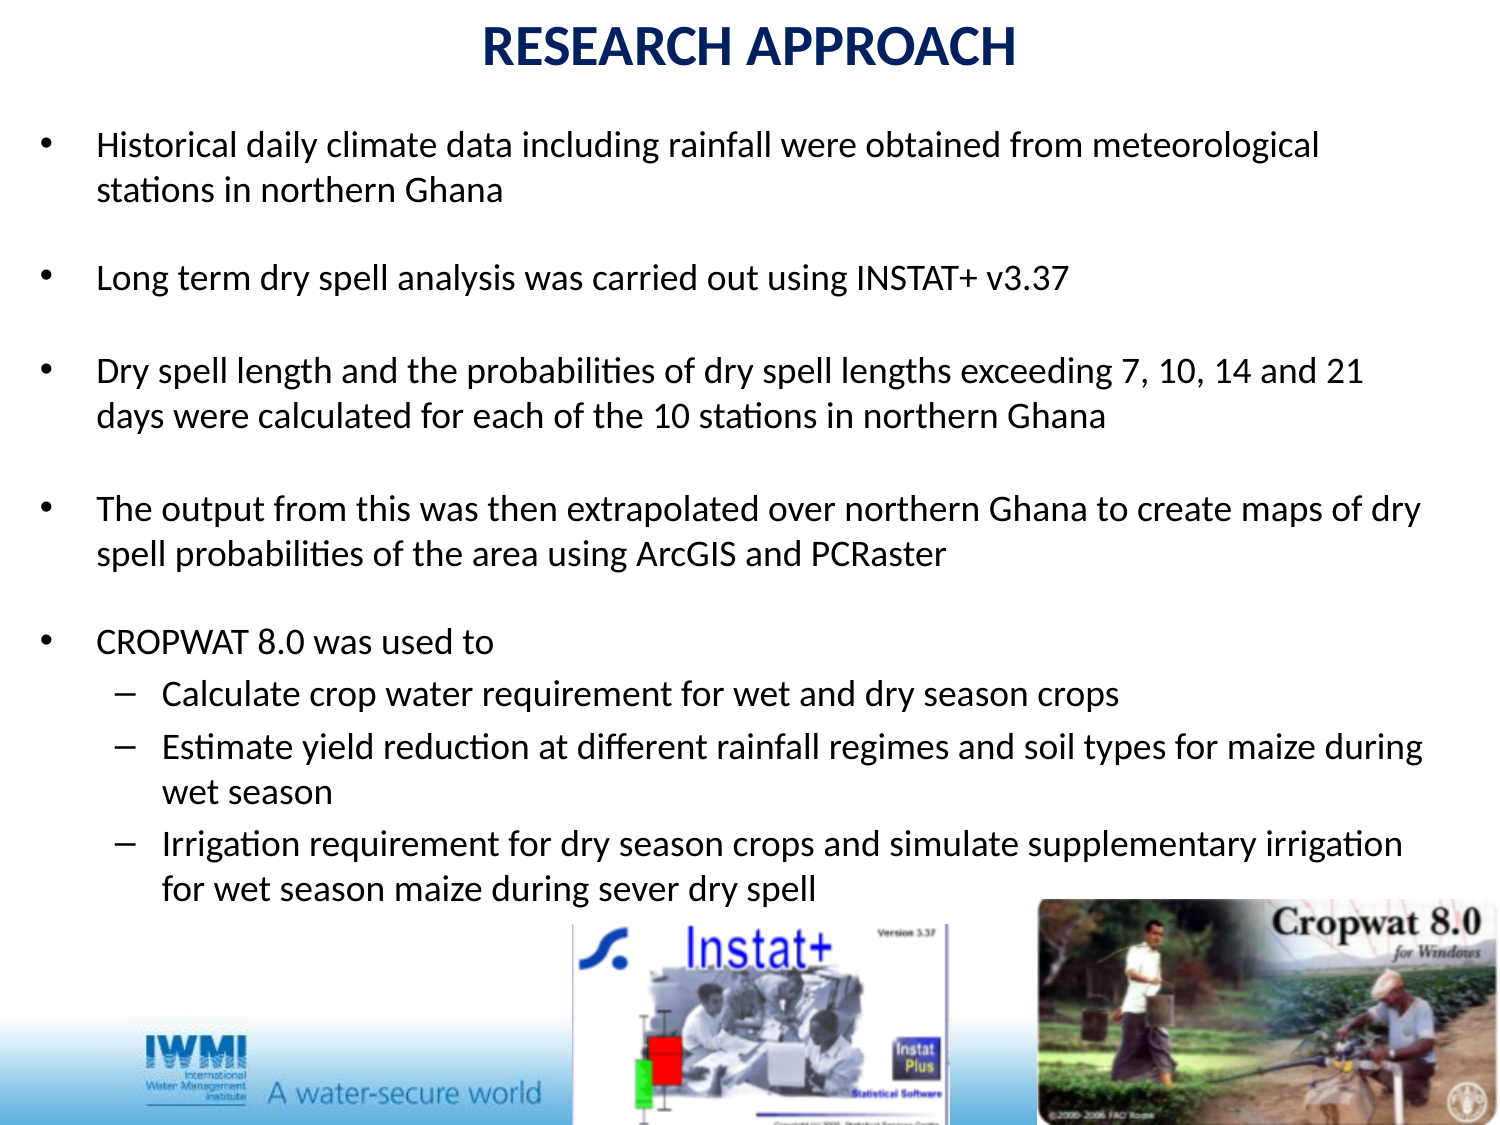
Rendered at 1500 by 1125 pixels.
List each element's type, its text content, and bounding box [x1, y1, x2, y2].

title Research approach [24, 0, 1475, 113]
picture [0, 899, 1500, 1125]
list Historical daily climate data including rainfall were obtained from meteorological stations in northern Ghana Long term dry spell analysis was carried out using INSTAT+ v3.37 Dry spell length and the probabilities of dry spell lengths exceeding 7, 10, 14 and 21 days were calculated for each of the 10 stations in northern Ghana The output from this was then extrapolated over northern Ghana to create maps of dry spell probabilities of the area using ArcGIS and PCRaster CROPWAT 8.0 was used to Calculate crop water requirement for wet and dry season crops Estimate yield reduction at different rainfall regimes and soil types for maize during wet season Irrigation requirement for dry season crops and simulate supplementary irrigation for wet season maize during sever dry spell [24, 112, 1450, 1063]
